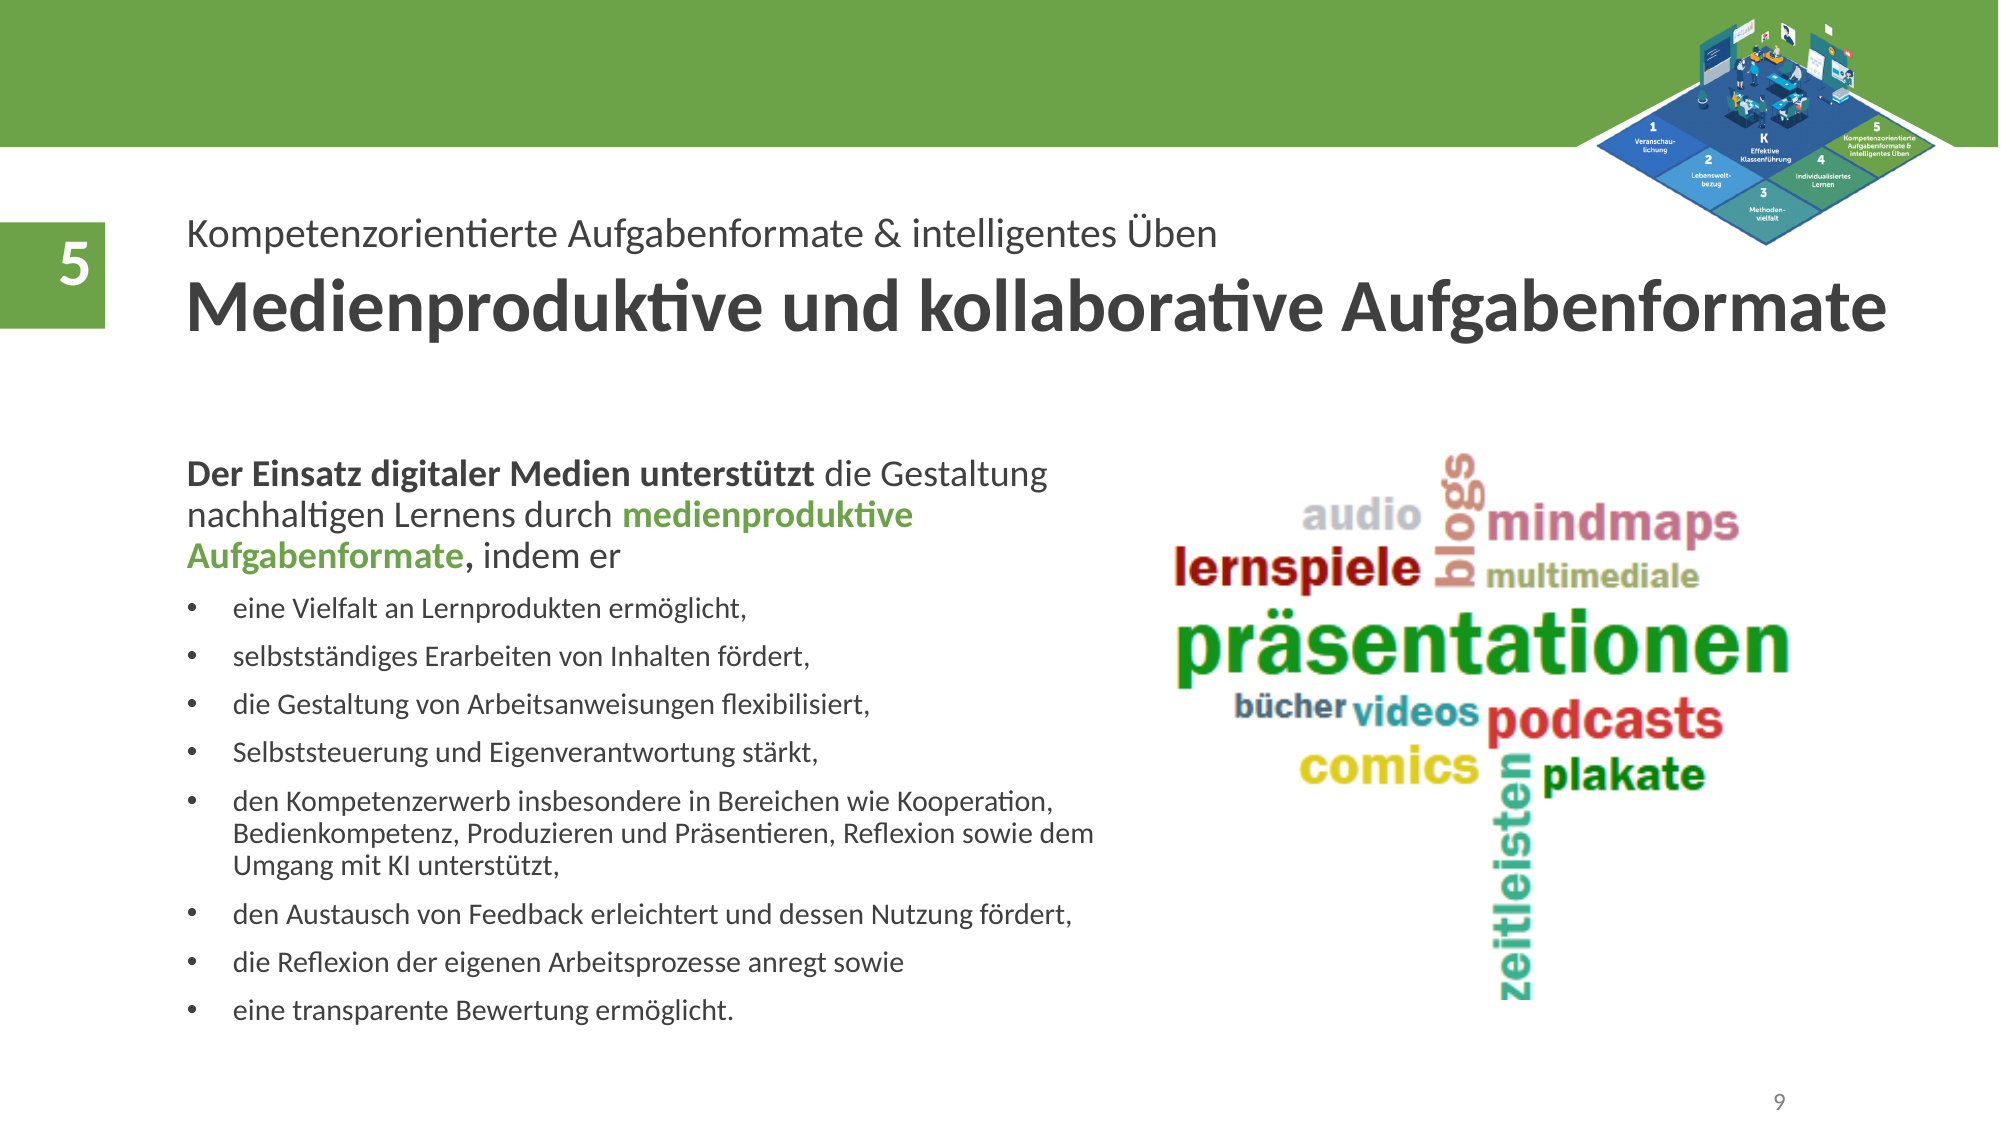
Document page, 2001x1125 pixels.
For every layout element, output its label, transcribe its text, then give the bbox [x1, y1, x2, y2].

slide_number 9 [1350, 1075, 1801, 1125]
list Der Einsatz digitaler Medien unterstützt die Gestaltung nachhaltigen Lernens durch medienproduktive Aufgabenformate, indem er eine Vielfalt an Lernprodukten ermöglicht, selbstständiges Erarbeiten von Inhalten fördert, die Gestaltung von Arbeitsanweisungen flexibilisiert, Selbststeuerung und Eigenverantwortung stärkt, den Kompetenzerwerb insbesondere in Bereichen wie Kooperation, Bedienkompetenz, Produzieren und Präsentieren, Reflexion sowie dem Umgang mit KI unterstützt, den Austausch von Feedback erleichtert und dessen Nutzung fördert, die Reflexion der eigenen Arbeitsprozesse anregt sowie eine transparente Bewertung ermöglicht. [171, 446, 1124, 1038]
picture [1589, 12, 1942, 249]
picture [1123, 446, 1854, 1000]
list Kompetenzorientierte Aufgabenformate & intelligentes Üben [171, 180, 1615, 264]
list Medienproduktive und kollaborative Aufgabenformate [170, 272, 1922, 356]
